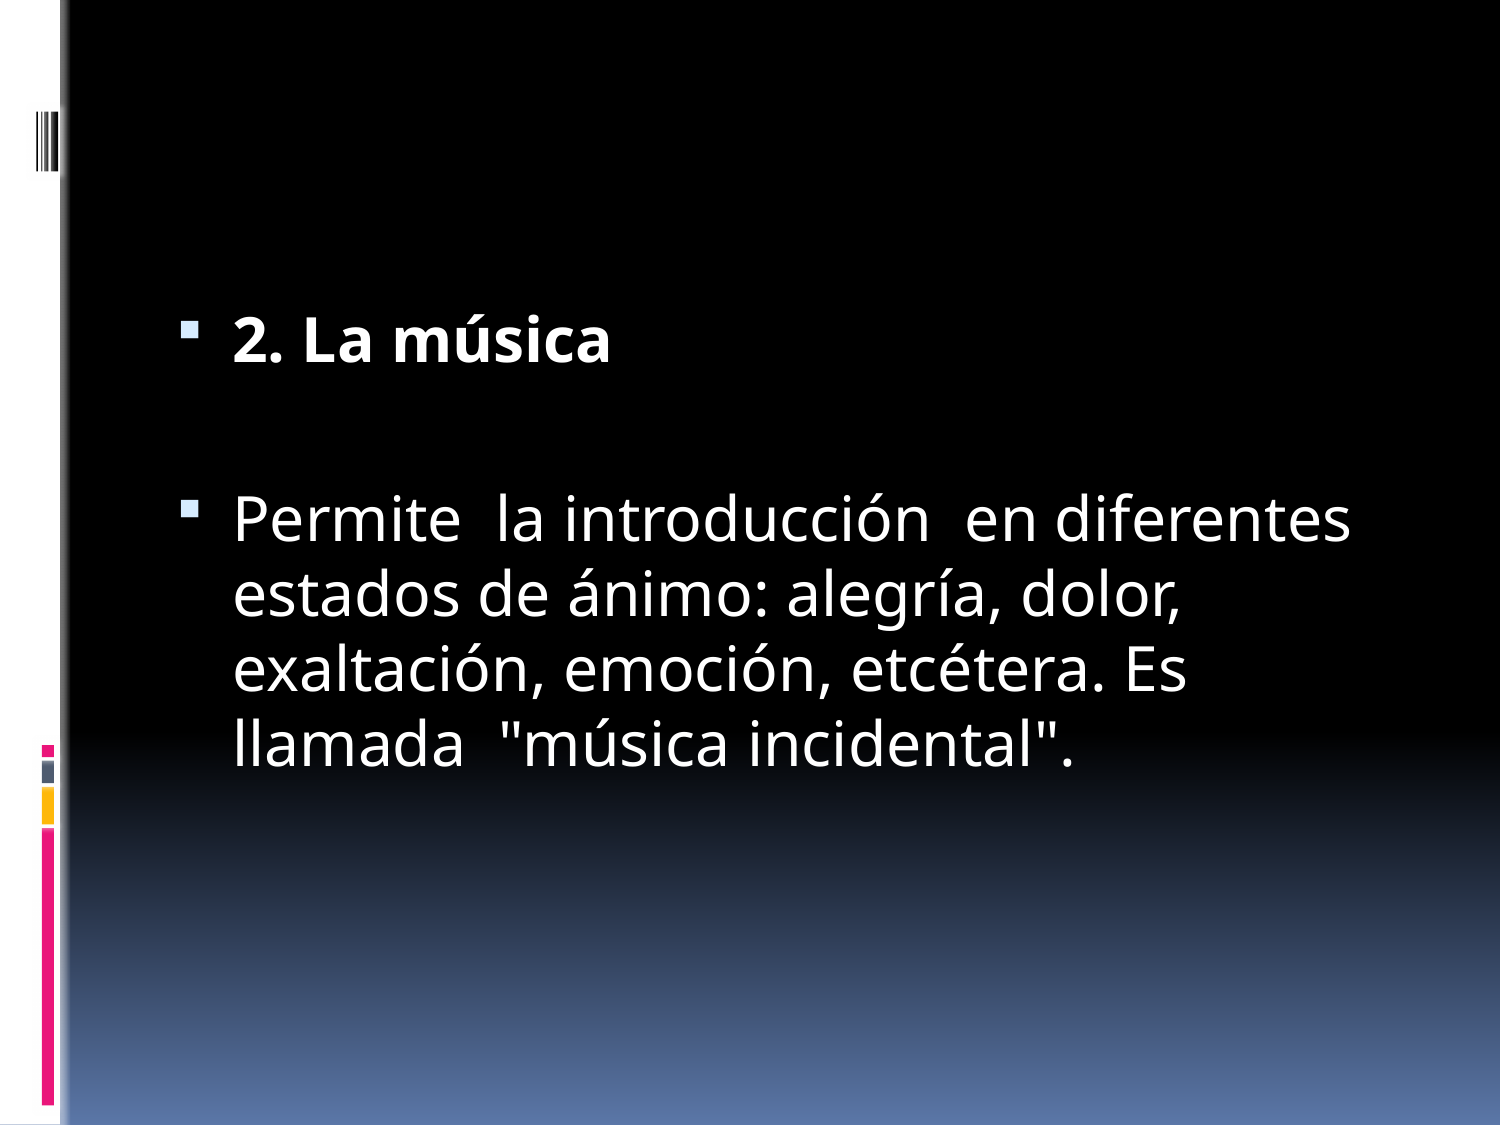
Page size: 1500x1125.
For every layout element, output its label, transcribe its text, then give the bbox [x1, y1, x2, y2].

list 2. La música Permite la introducción en diferentes estados de ánimo: alegría, dolor, exaltación, emoción, etcétera. Es llamada "música incidental". [150, 292, 1425, 1043]
